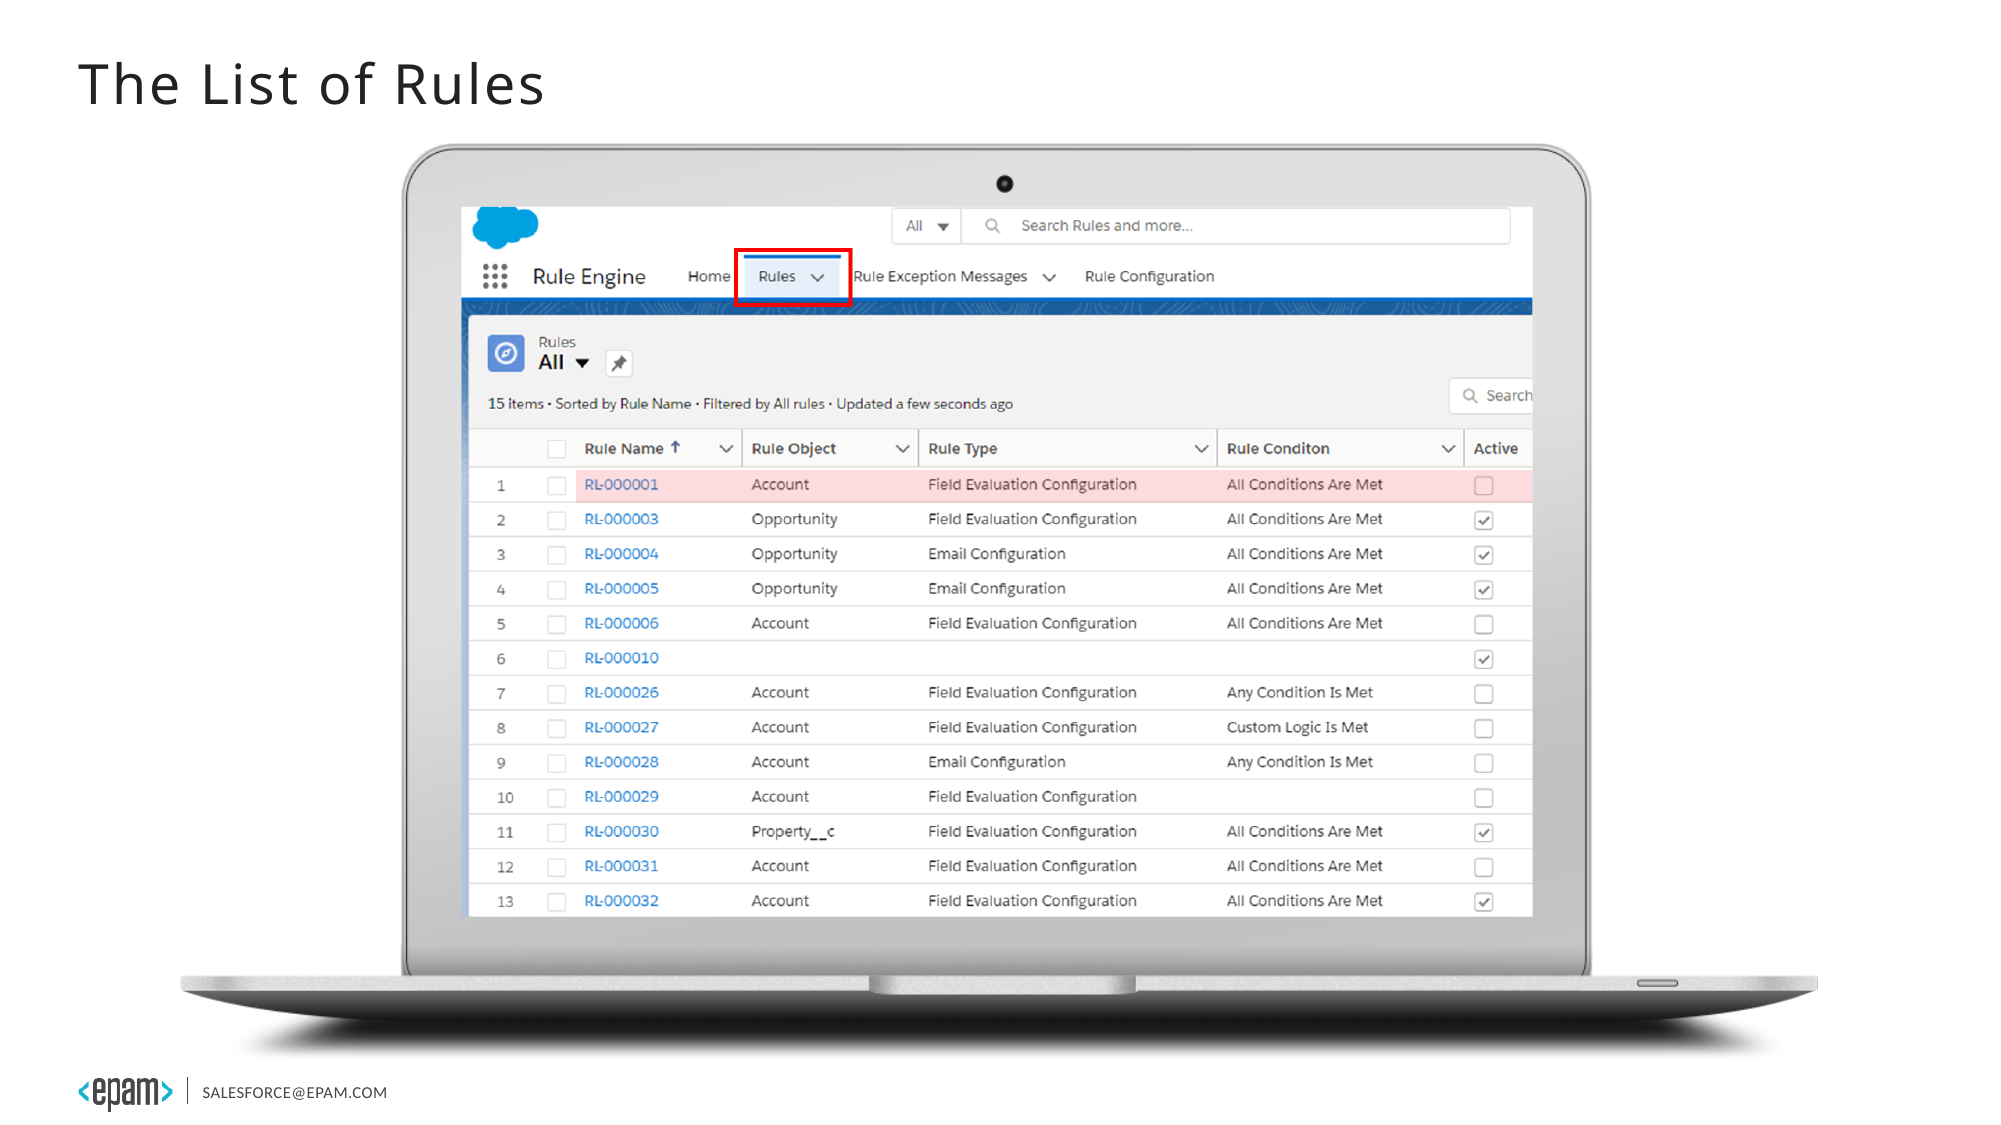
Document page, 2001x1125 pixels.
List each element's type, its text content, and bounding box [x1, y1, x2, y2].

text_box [180, 143, 1819, 1061]
picture [67, 1065, 183, 1124]
title The List of Rules [78, 49, 1922, 117]
